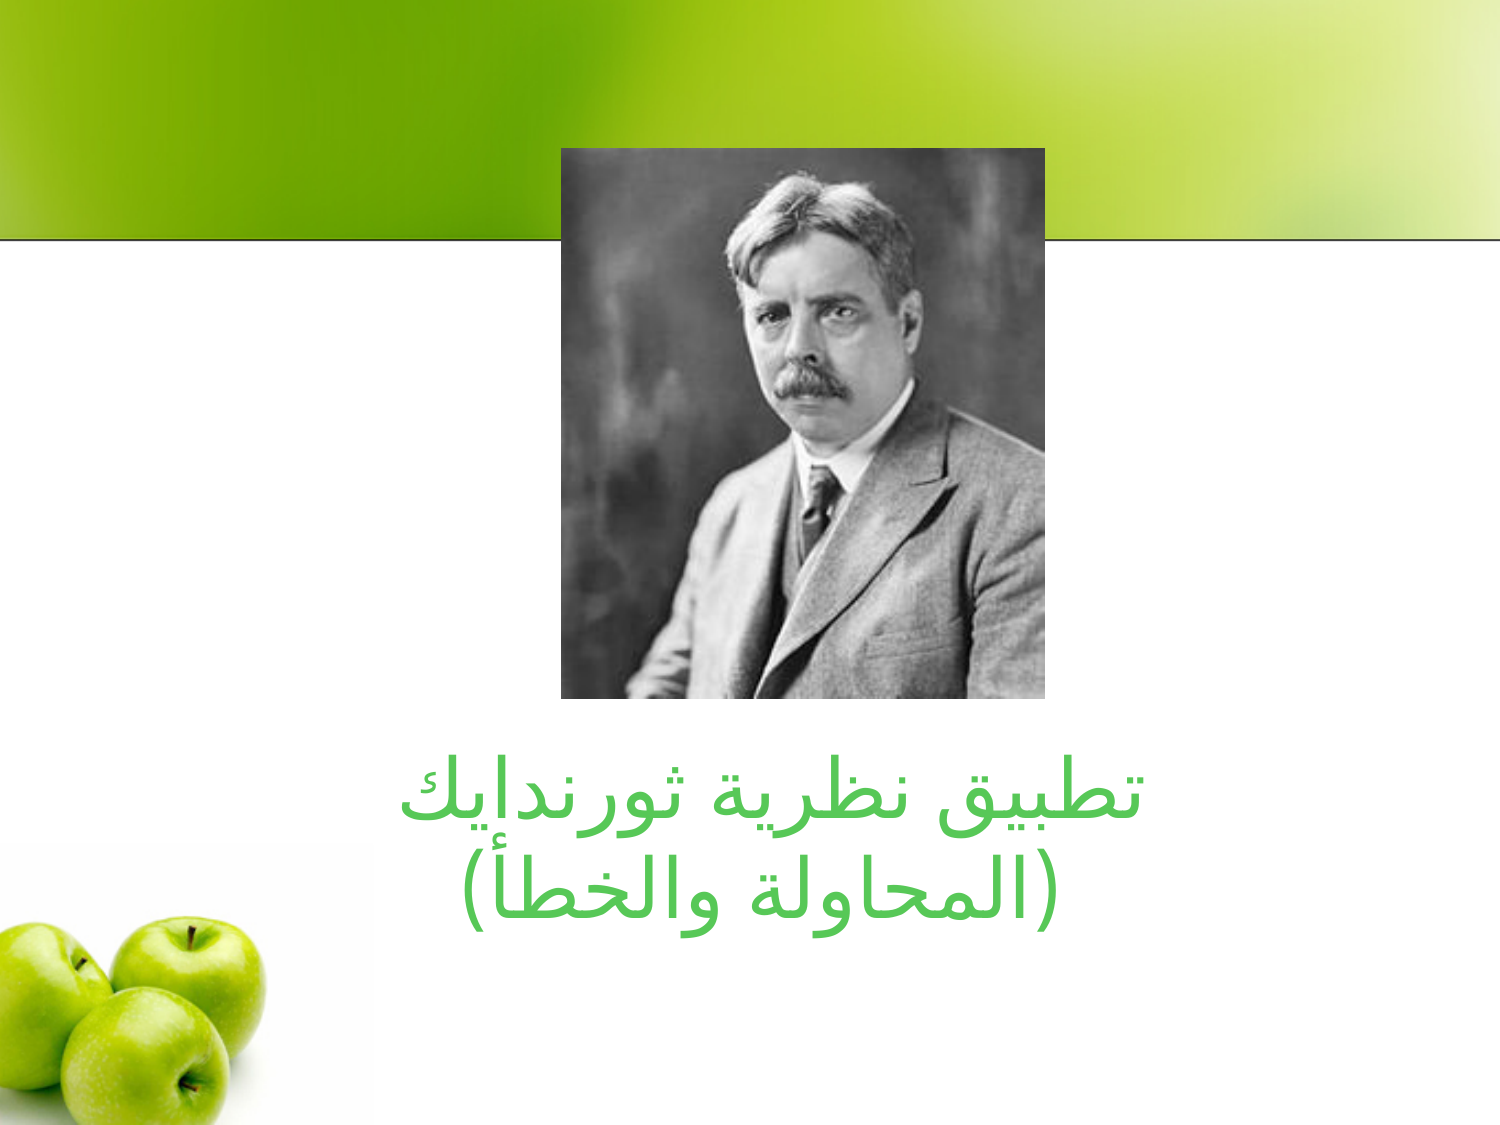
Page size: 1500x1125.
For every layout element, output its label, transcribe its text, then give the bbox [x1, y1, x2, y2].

picture [0, 0, 1500, 1125]
title تطبيق نظرية ثورندايك (المحاولة والخطأ) [241, 727, 1280, 999]
